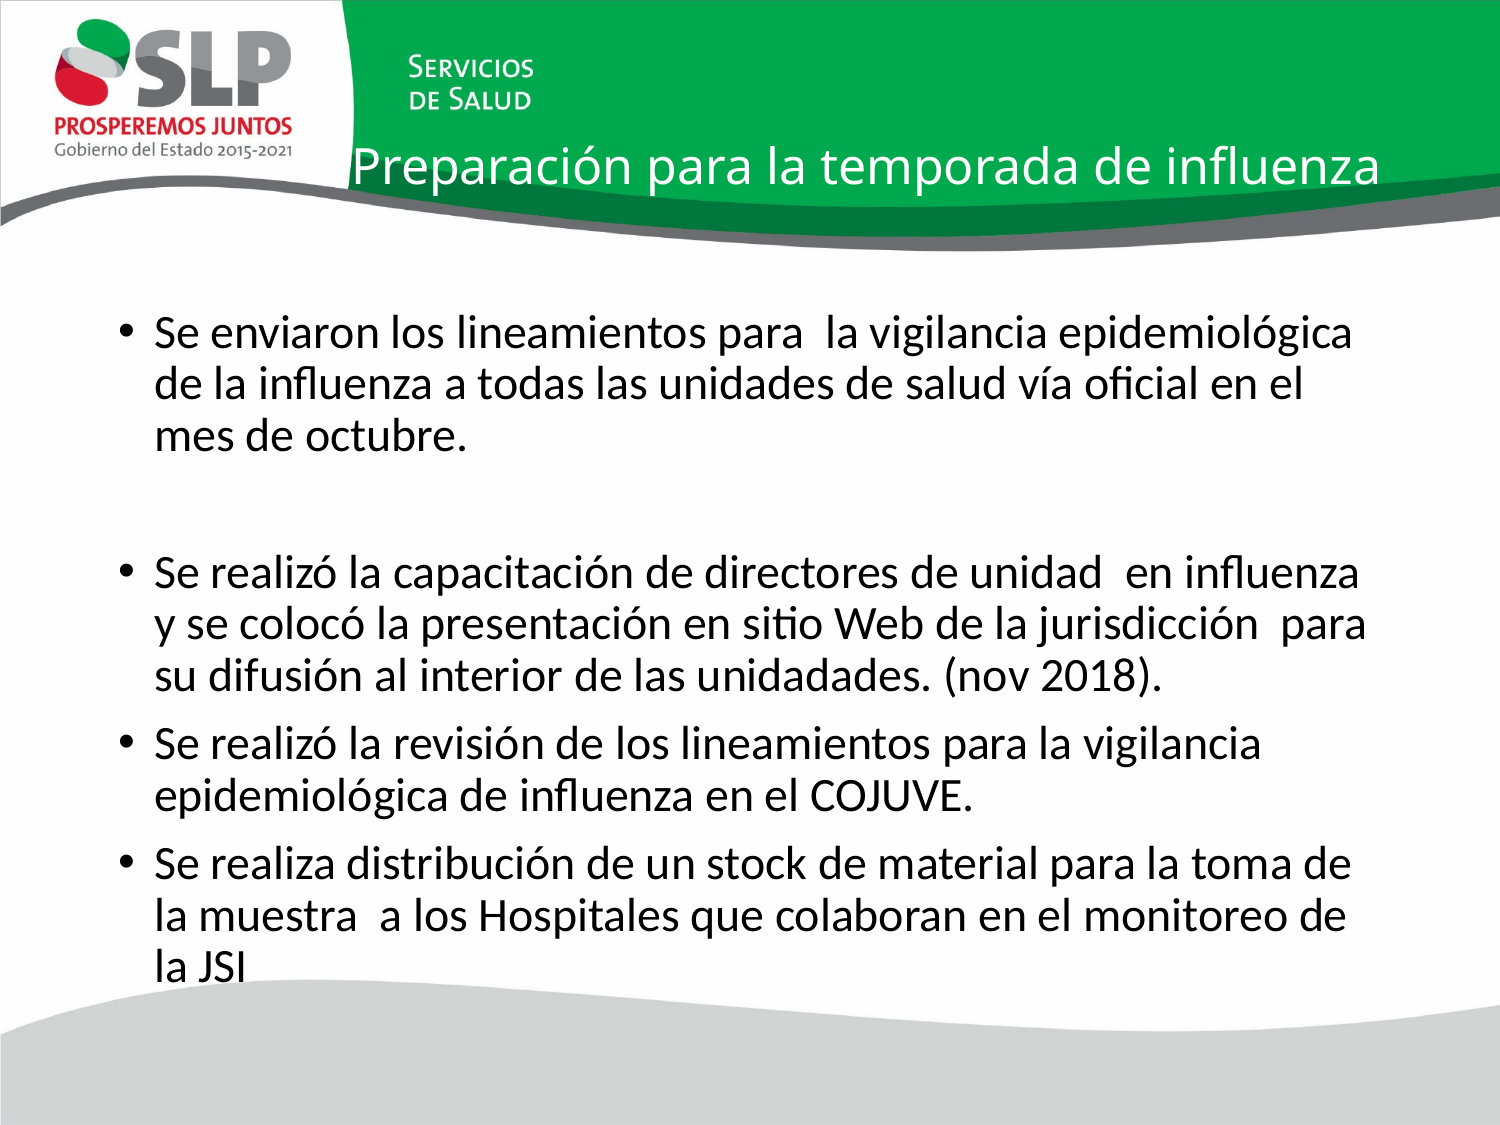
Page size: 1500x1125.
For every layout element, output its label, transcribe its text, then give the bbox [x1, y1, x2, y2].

title Preparación para la temporada de influenza [103, 59, 1397, 278]
picture [0, 0, 1500, 1125]
list Se enviaron los lineamientos para la vigilancia epidemiológica de la influenza a todas las unidades de salud vía oficial en el mes de octubre. Se realizó la capacitación de directores de unidad en influenza y se colocó la presentación en sitio Web de la jurisdicción para su difusión al interior de las unidadades. (nov 2018). Se realizó la revisión de los lineamientos para la vigilancia epidemiológica de influenza en el COJUVE. Se realiza distribución de un stock de material para la toma de la muestra a los Hospitales que colaboran en el monitoreo de la JSI [103, 299, 1397, 1014]
